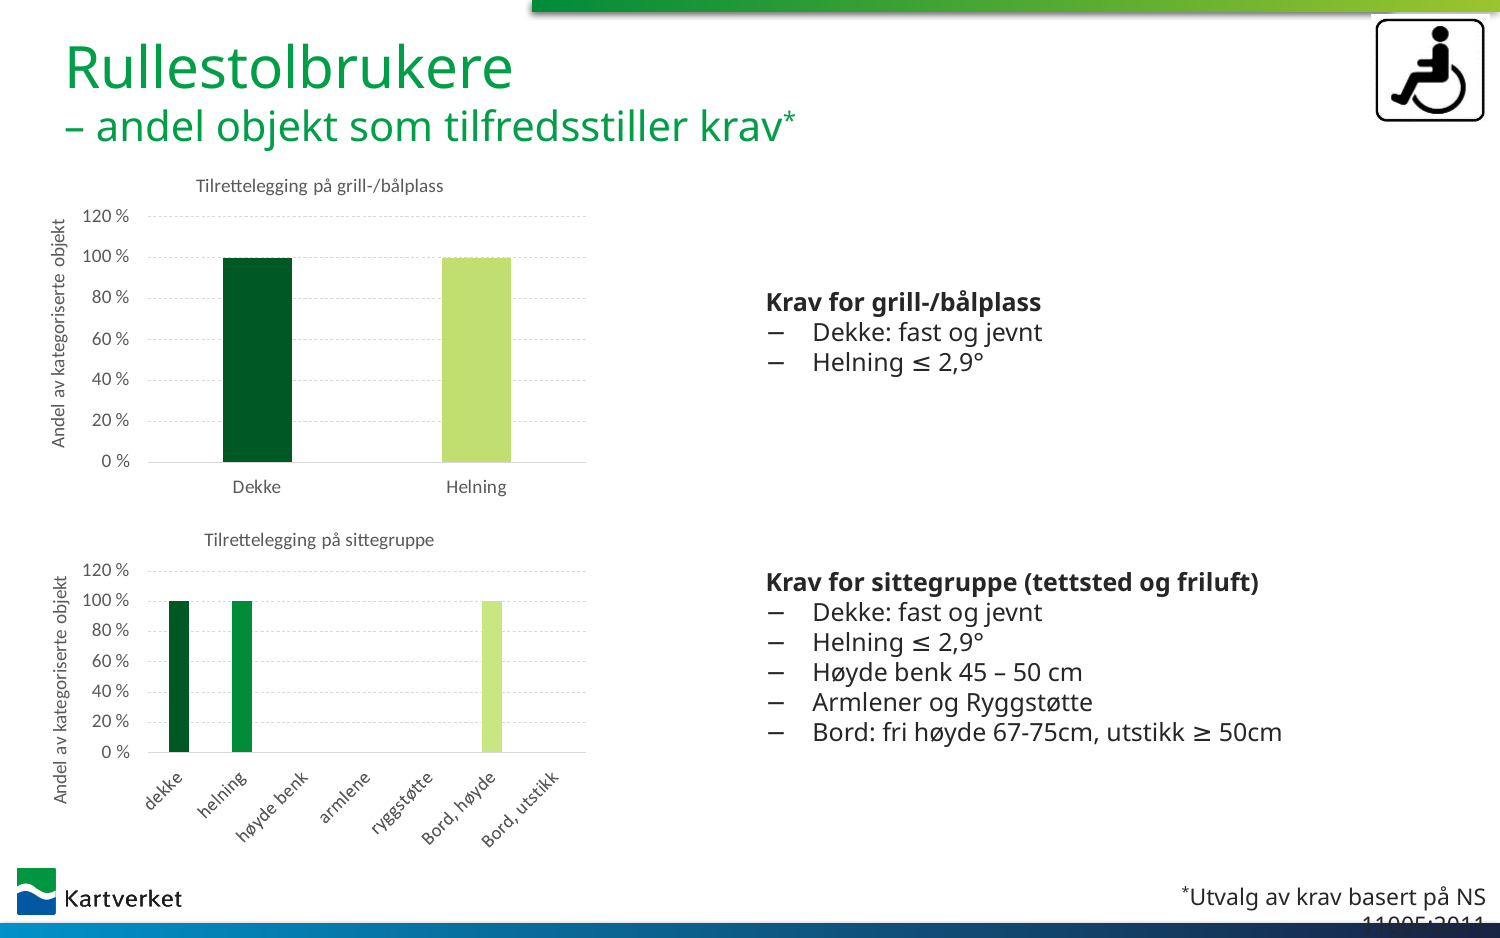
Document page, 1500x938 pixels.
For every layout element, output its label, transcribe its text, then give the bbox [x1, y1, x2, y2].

text_box *Utvalg av krav basert på NS 11005:2011 [1068, 873, 1500, 938]
text_box Krav for sittegruppe (tettsted og friluft) Dekke: fast og jevnt Helning ≤ 2,9° Høyde benk 45 – 50 cm Armlener og Ryggstøtte Bord: fri høyde 67-75cm, utstikk ≥ 50cm [750, 559, 1500, 754]
picture [41, 166, 597, 505]
picture [1371, 13, 1491, 127]
text_box Rullestolbrukere – andel objekt som tilfredsstiller krav* [49, 14, 1431, 158]
text_box Krav for grill-/bålplass Dekke: fast og jevnt Helning ≤ 2,9° [750, 279, 1452, 384]
picture [41, 520, 597, 859]
